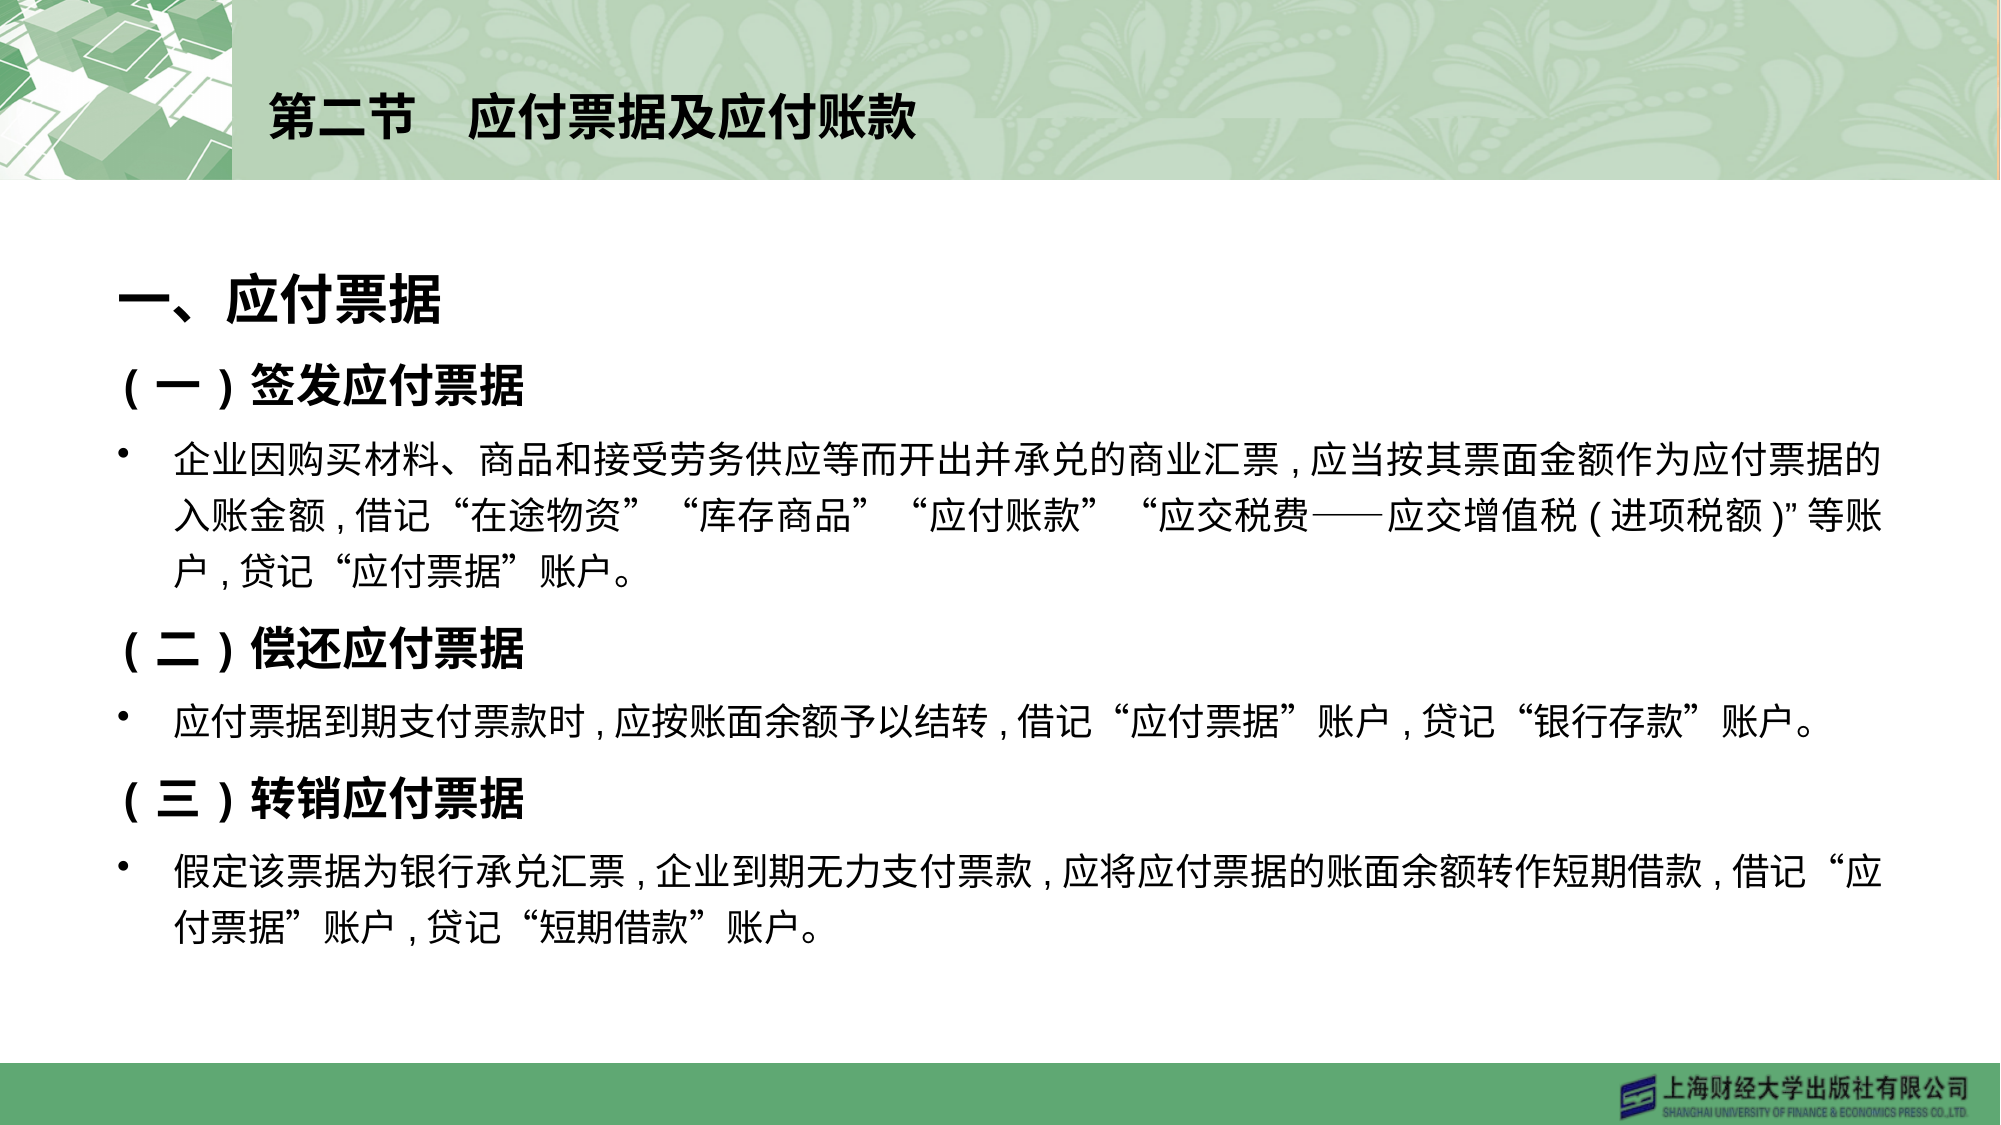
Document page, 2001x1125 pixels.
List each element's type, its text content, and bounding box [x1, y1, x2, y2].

list 一、应付票据 (一)签发应付票据 企业因购买材料、商品和接受劳务供应等而开出并承兑的商业汇票,应当按其票面金额作为应付票据的入账金额,借记“在途物资”“库存商品”“应付账款”“应交税费——应交增值税(进项税额)”等账户,贷记“应付票据”账户。 (二)偿还应付票据 应付票据到期支付票款时,应按账面余额予以结转,借记“应付票据”账户,贷记“银行存款”账户。 (三)转销应付票据 假定该票据为银行承兑汇票,企业到期无力支付票款,应将应付票据的账面余额转作短期借款,借记“应付票据”账户,贷记“短期借款”账户。 [102, 241, 1898, 1065]
picture [0, 0, 2001, 1125]
title 第二节 应付票据及应付账款 [252, 64, 1609, 168]
